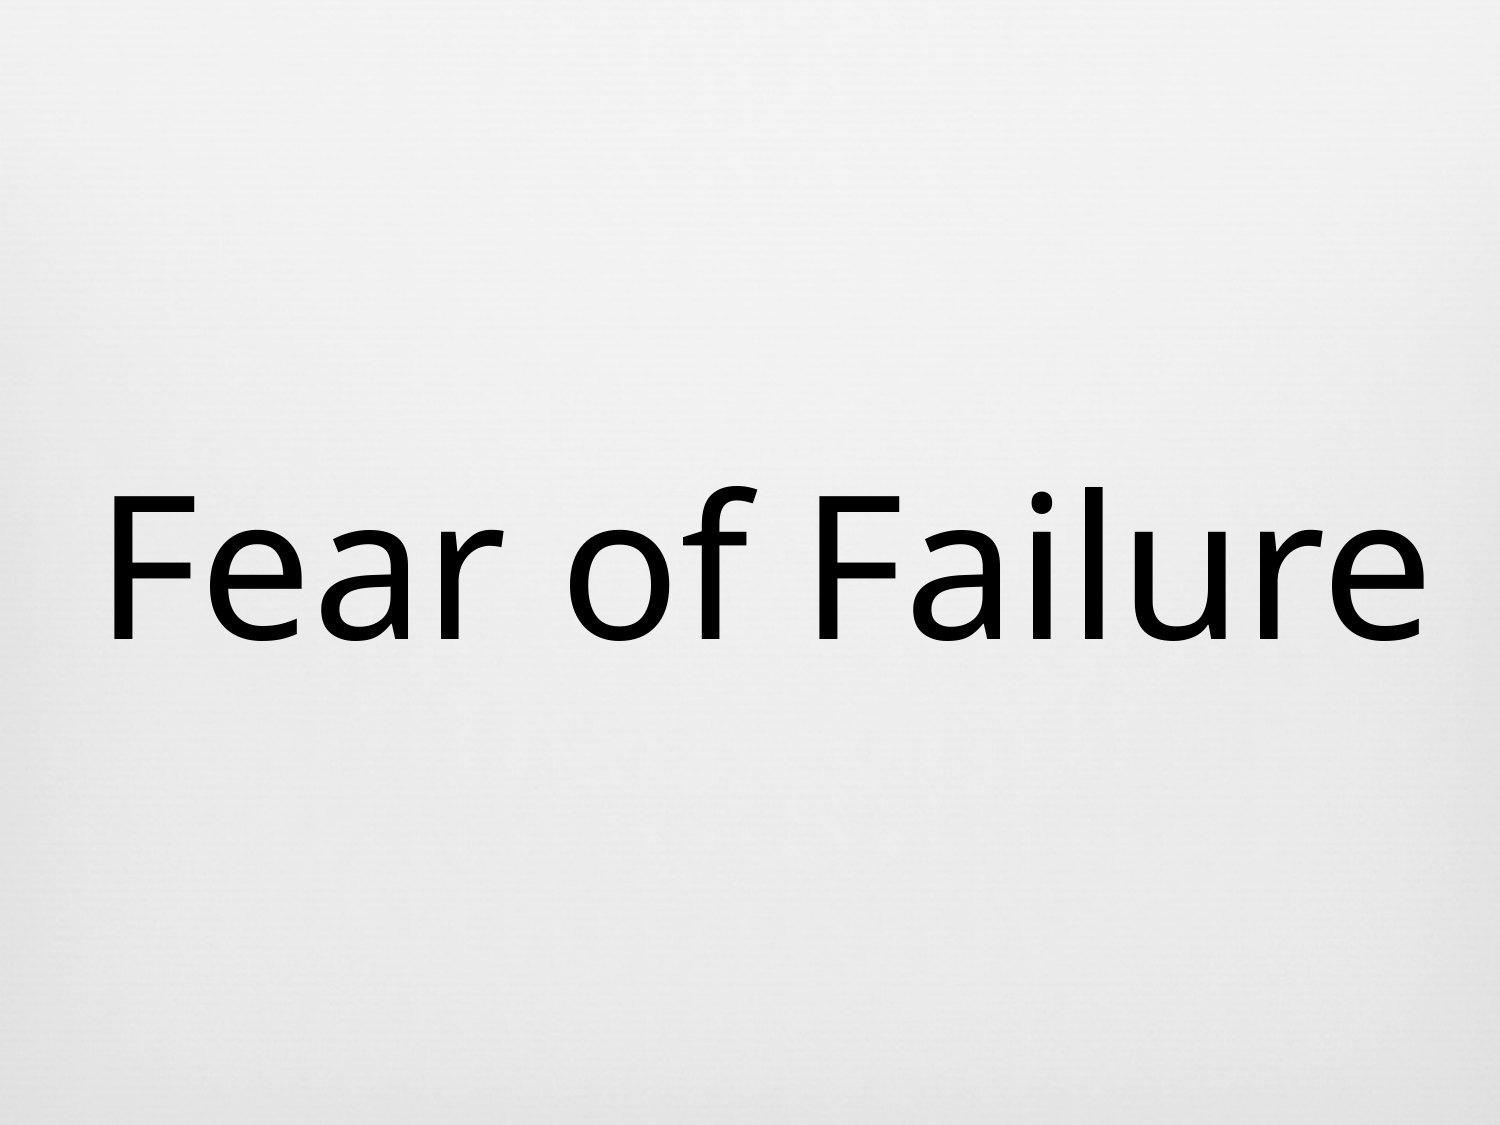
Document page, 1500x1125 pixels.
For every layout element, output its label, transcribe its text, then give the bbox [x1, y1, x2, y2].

text_box Fear of Failure [81, 431, 1450, 687]
